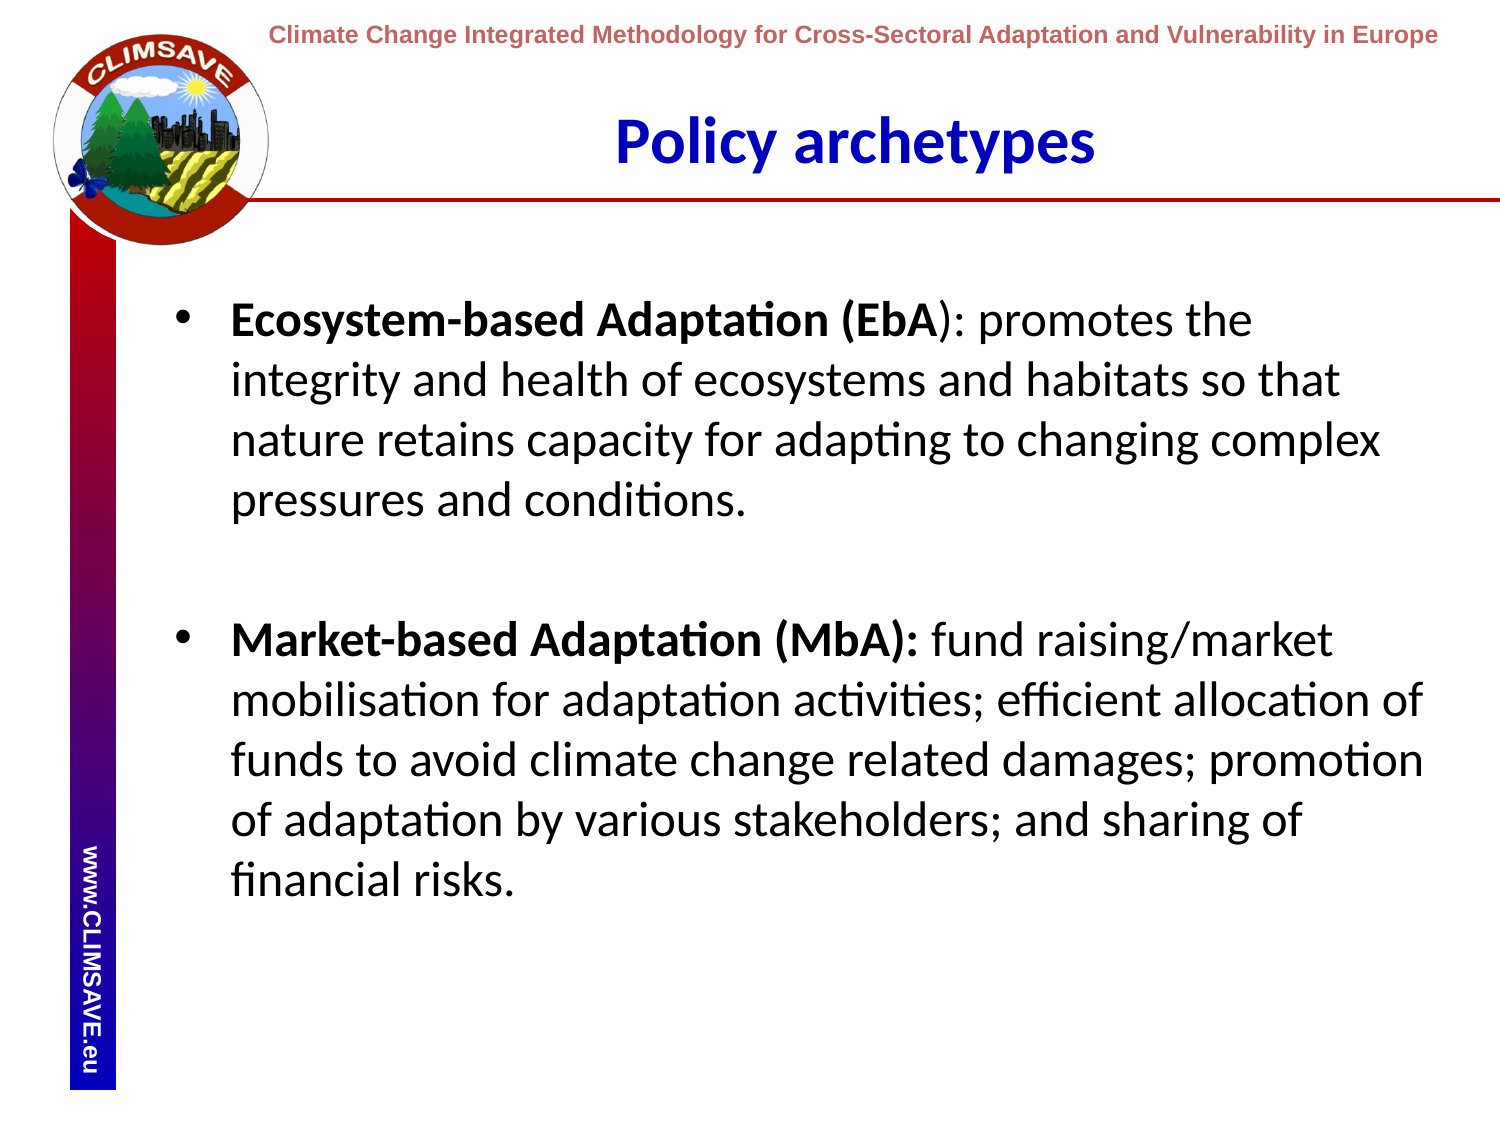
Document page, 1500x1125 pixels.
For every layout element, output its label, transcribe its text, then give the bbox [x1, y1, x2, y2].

list Ecosystem-based Adaptation (EbA): promotes the integrity and health of ecosystems and habitats so that nature retains capacity for adapting to changing complex pressures and conditions. Market-based Adaptation (MbA): fund raising/market mobilisation for adaptation activities; efficient allocation of funds to avoid climate change related damages; promotion of adaptation by various stakeholders; and sharing of financial risks. [159, 278, 1448, 1083]
title Policy archetypes [265, 66, 1448, 209]
picture [51, 33, 270, 246]
